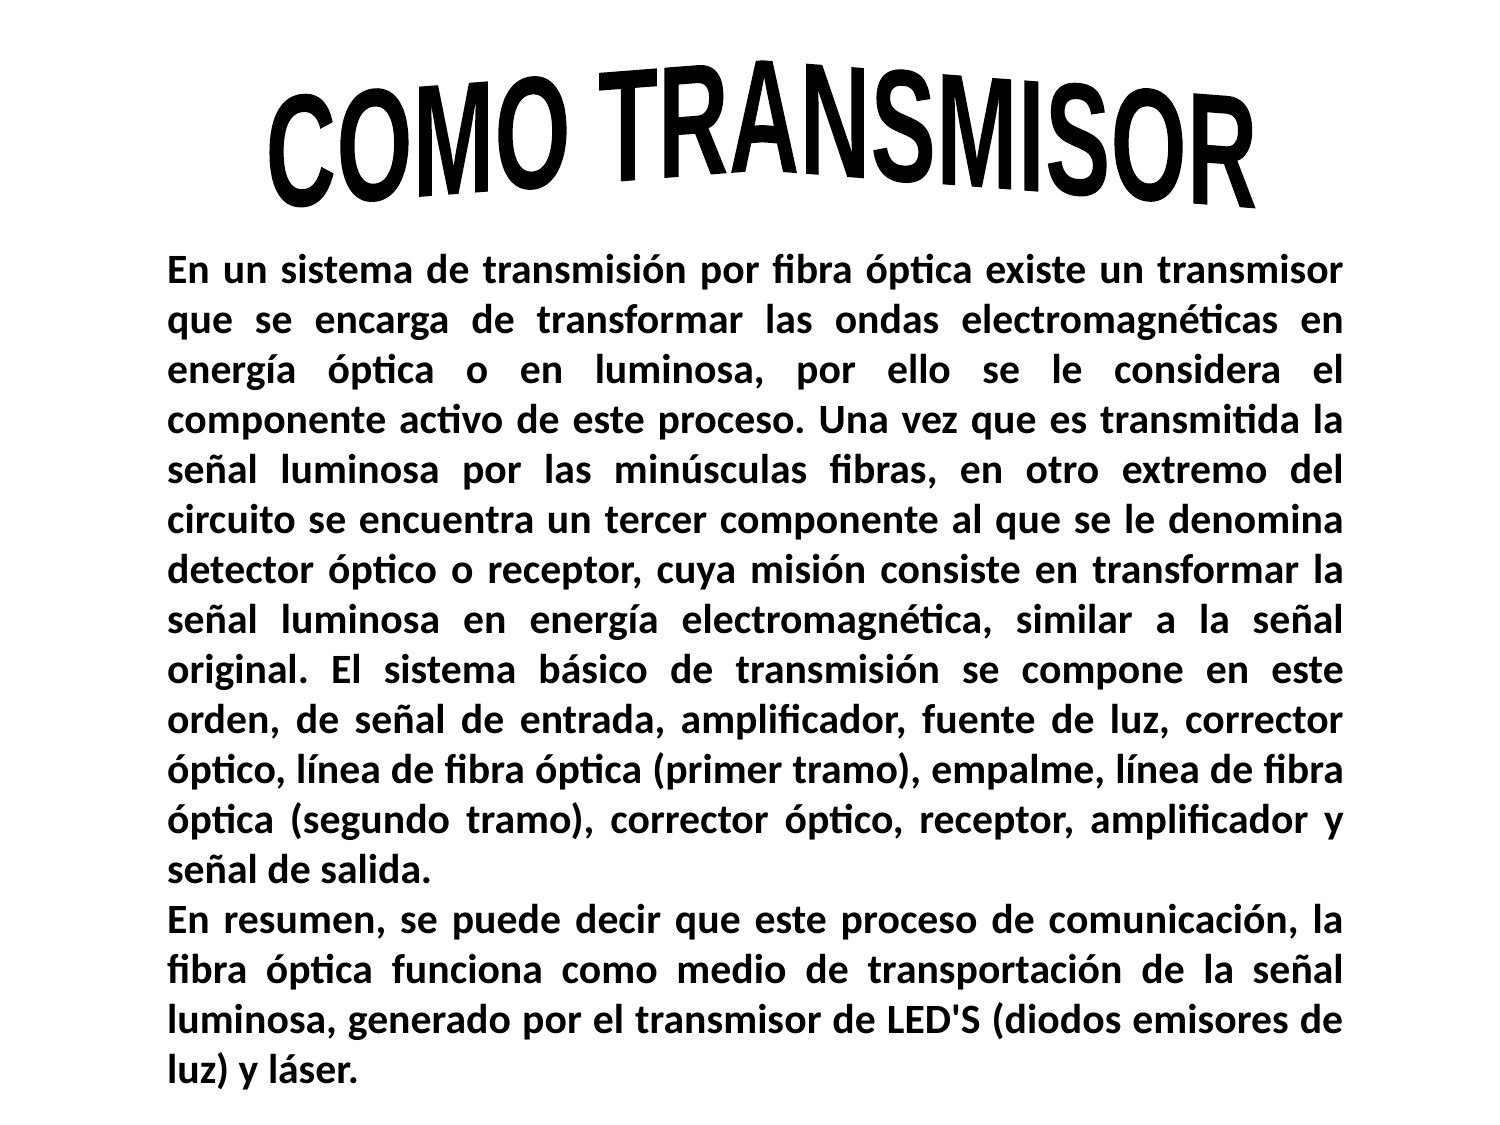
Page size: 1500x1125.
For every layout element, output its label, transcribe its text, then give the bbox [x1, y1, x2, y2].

text_box En un sistema de transmisión por fibra óptica existe un transmisor que se encarga de transformar las ondas electromagnéticas en energía óptica o en luminosa, por ello se le considera el componente activo de este proceso. Una vez que es transmitida la señal luminosa por las minúsculas fibras, en otro extremo del circuito se encuentra un tercer componente al que se le denomina detector óptico o receptor, cuya misión consiste en transformar la señal luminosa en energía electromagnética, similar a la señal original. El sistema básico de transmisión se compone en este orden, de señal de entrada, amplificador, fuente de luz, corrector óptico, línea de fibra óptica (primer tramo), empalme, línea de fibra óptica (segundo tramo), corrector óptico, receptor, amplificador y señal de salida. En resumen, se puede decir que este proceso de comunicación, la fibra óptica funciona como medio de transportación de la señal luminosa, generado por el transmisor de LED'S (diodos emisores de luz) y láser. [152, 234, 1360, 1125]
